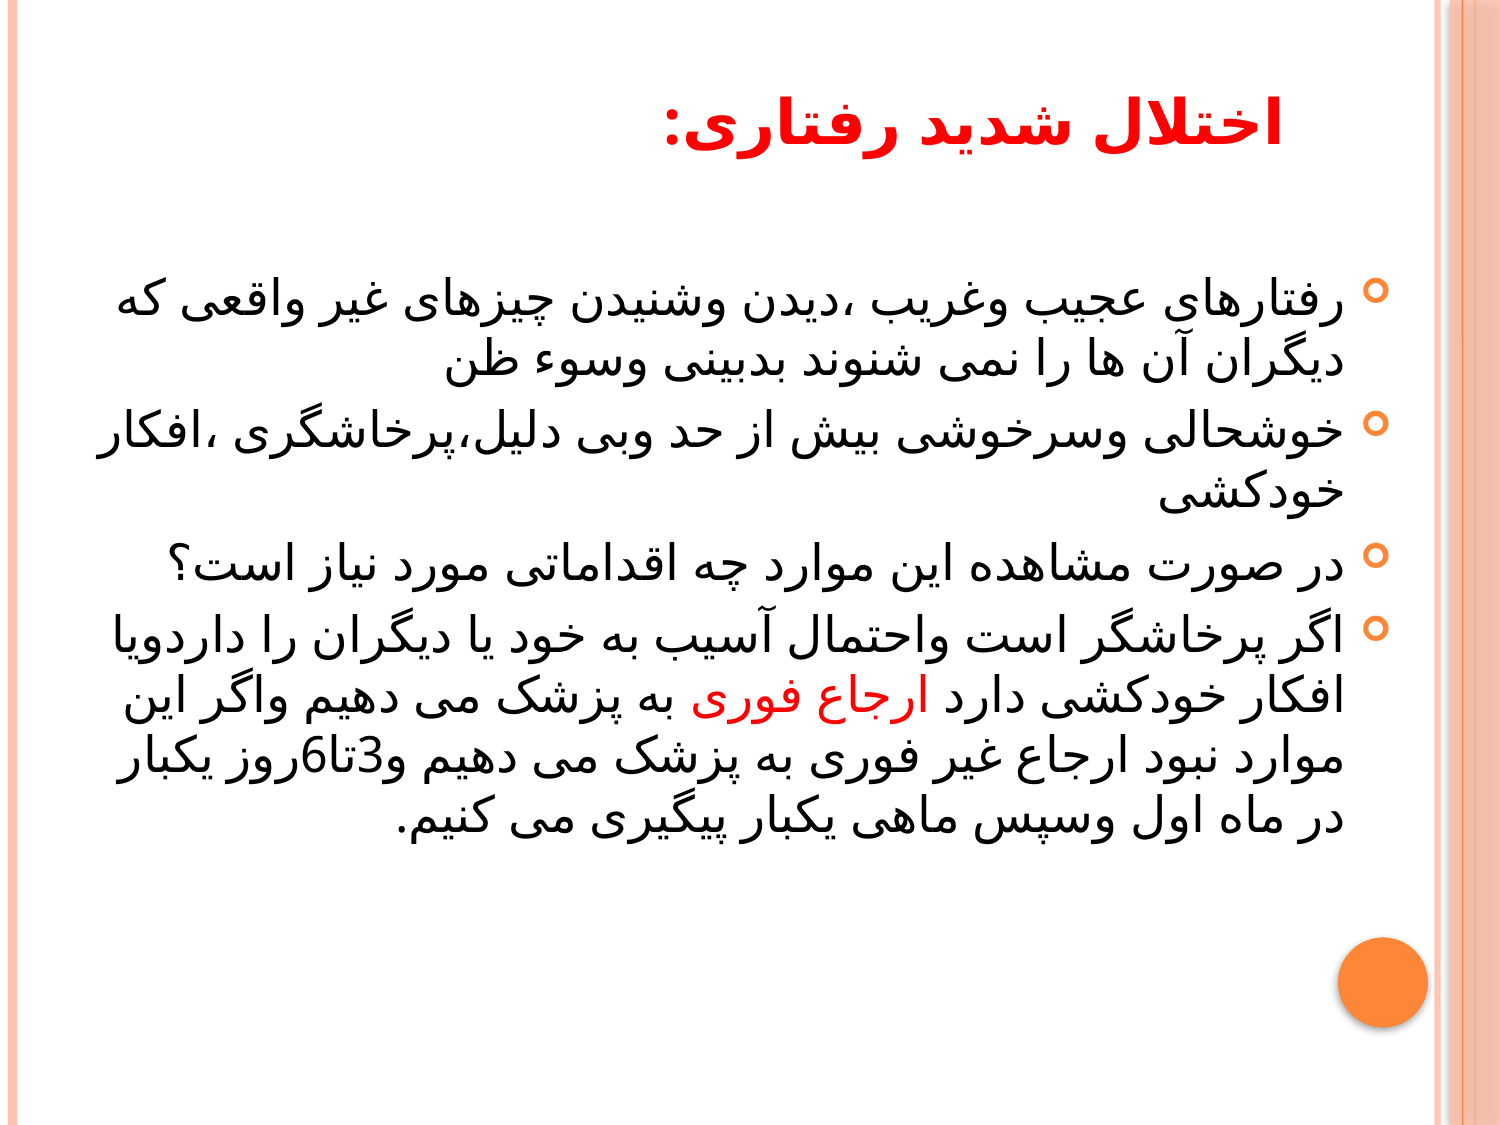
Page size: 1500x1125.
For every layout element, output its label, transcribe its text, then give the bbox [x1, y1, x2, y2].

list رفتارهای عجیب وغریب ،دیدن وشنیدن چیزهای غیر واقعی که دیگران آن ها را نمی شنوند بدبینی وسوء ظن خوشحالی وسرخوشی بیش از حد وبی دلیل،پرخاشگری ،افکار خودکشی در صورت مشاهده این موارد چه اقداماتی مورد نیاز است؟ اگر پرخاشگر است واحتمال آسیب به خود یا دیگران را داردویا افکار خودکشی دارد ارجاع فوری به پزشک می دهیم واگر این موارد نبود ارجاع غیر فوری به پزشک می دهیم و3تا6روز یکبار در ماه اول وسپس ماهی یکبار پیگیری می کنیم. [75, 257, 1407, 985]
title اختلال شدید رفتاری: [75, 45, 1300, 164]
